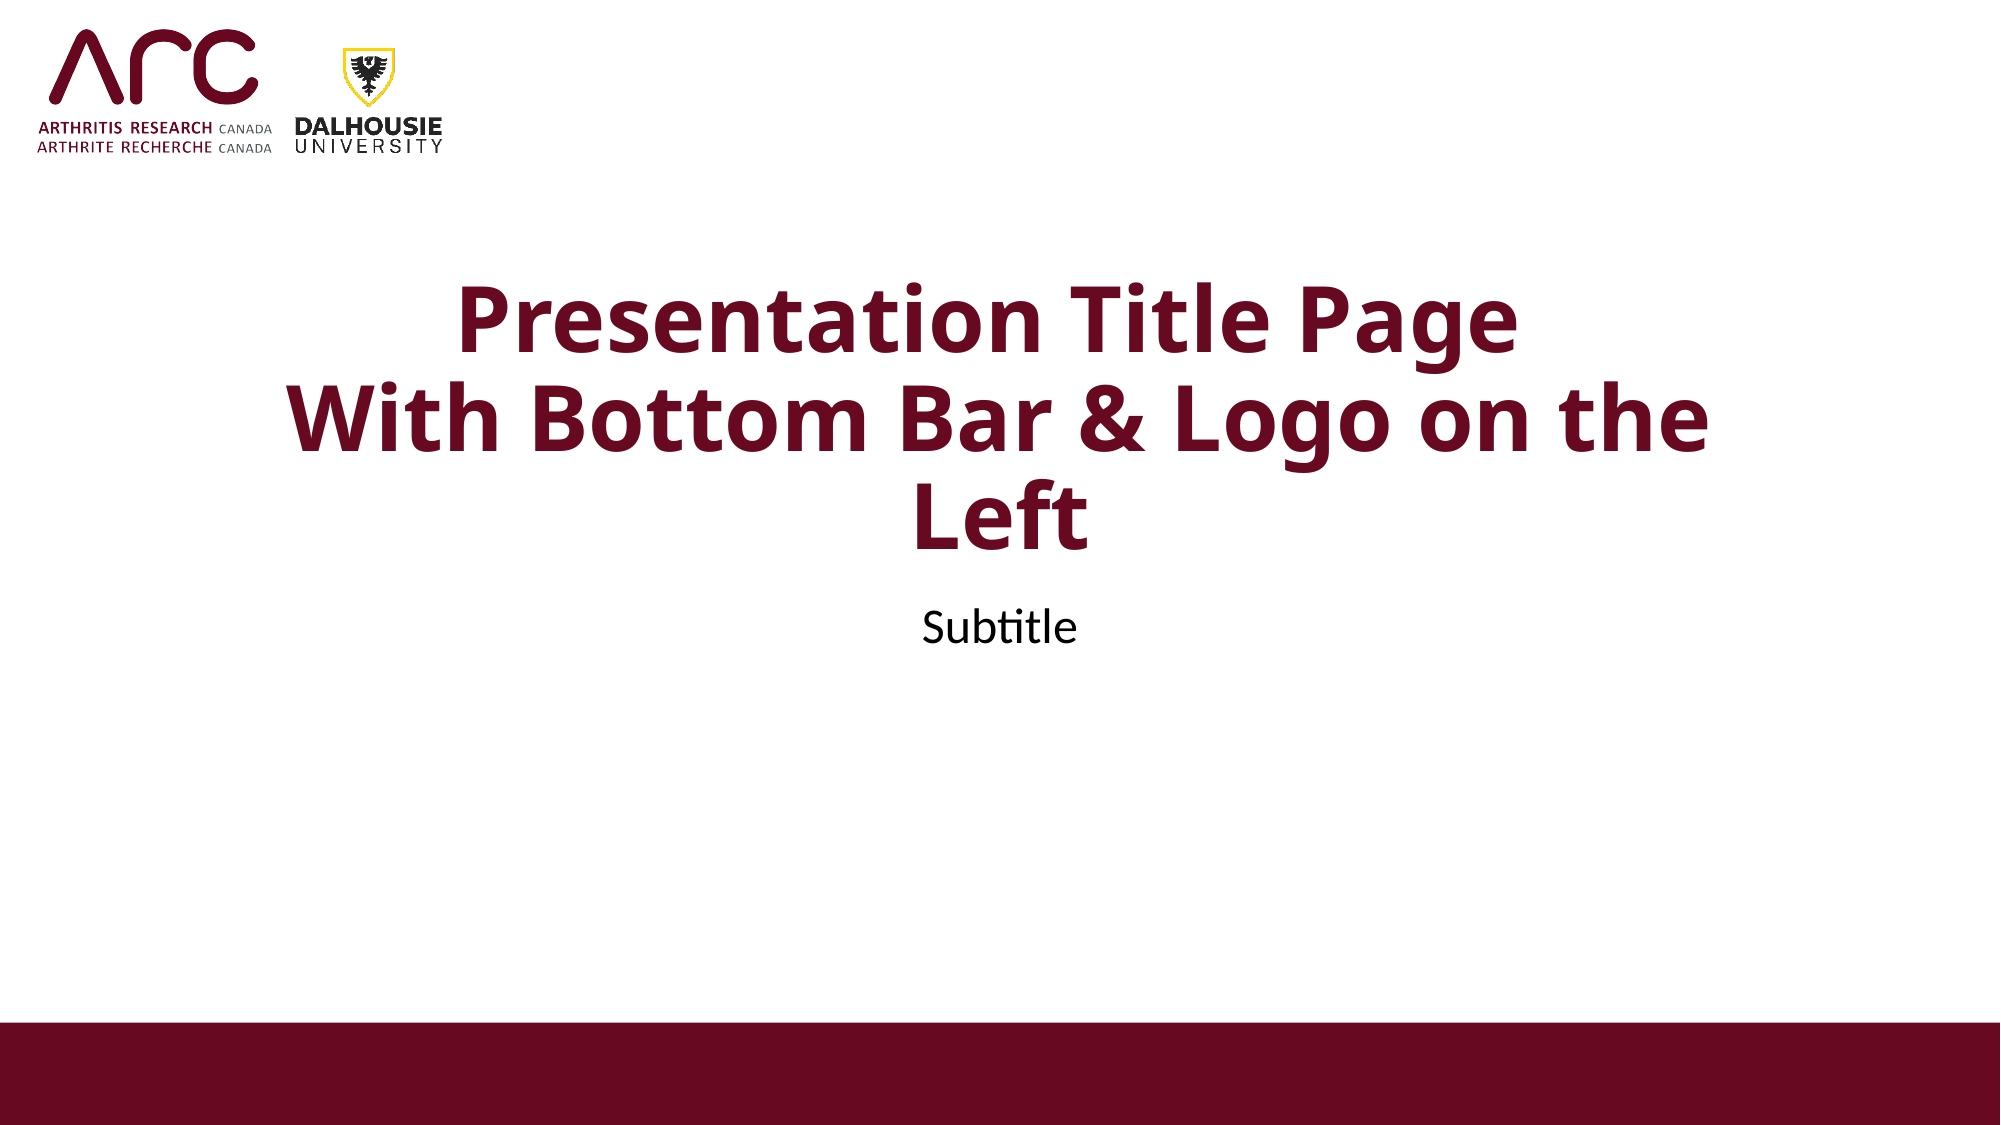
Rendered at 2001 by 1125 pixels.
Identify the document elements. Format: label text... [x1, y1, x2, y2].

subtitle Subtitle [249, 592, 1750, 864]
title Presentation Title Page With Bottom Bar & Logo on the Left [249, 185, 1750, 578]
picture [295, 48, 442, 153]
picture [37, 29, 272, 153]
